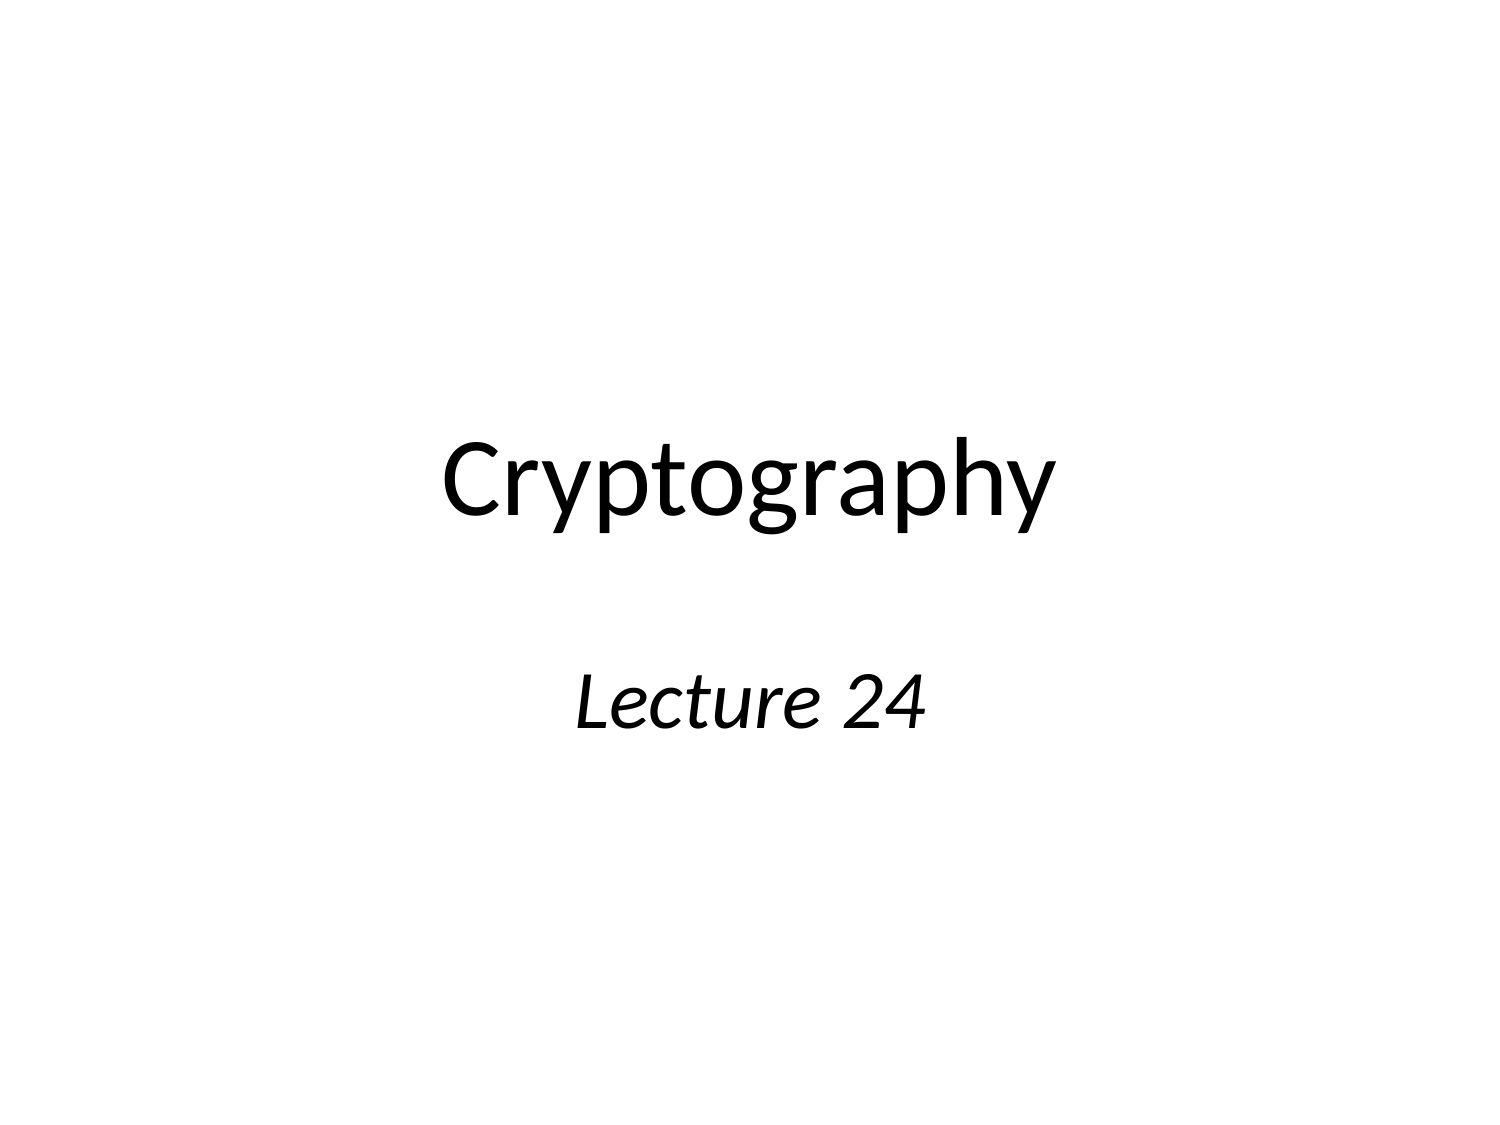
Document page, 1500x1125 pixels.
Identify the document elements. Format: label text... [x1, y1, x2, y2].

title Cryptography [112, 349, 1388, 591]
subtitle Lecture 24 [200, 637, 1300, 925]
